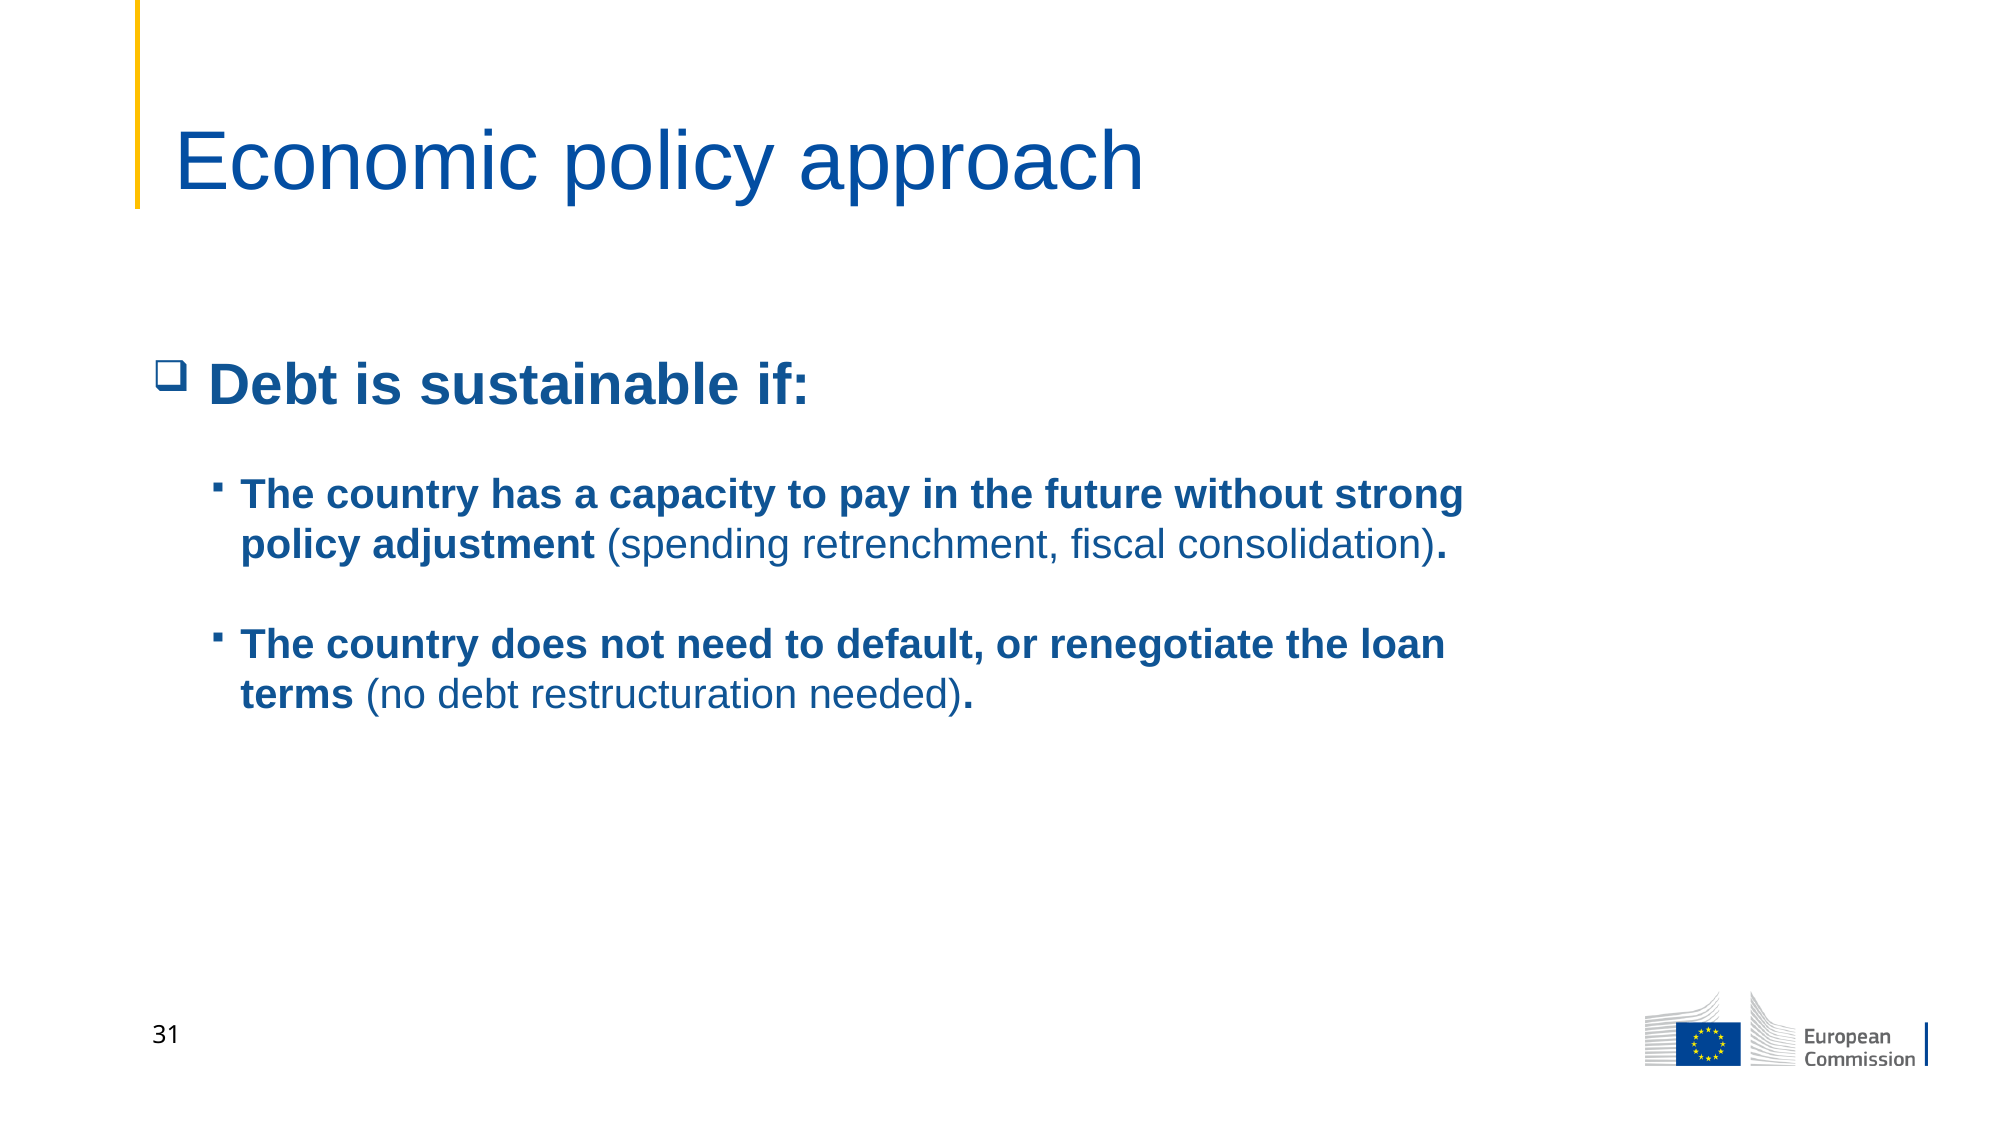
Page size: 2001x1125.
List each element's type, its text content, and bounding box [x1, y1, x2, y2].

text_box Debt is sustainable if: The country has a capacity to pay in the future without strong policy adjustment (spending retrenchment, fiscal consolidation). The country does not need to default, or renegotiate the loan terms (no debt restructuration needed). [137, 338, 1564, 786]
slide_number 31 [137, 1005, 588, 1066]
title Economic policy approach [159, 79, 1885, 208]
picture [1645, 991, 1928, 1066]
